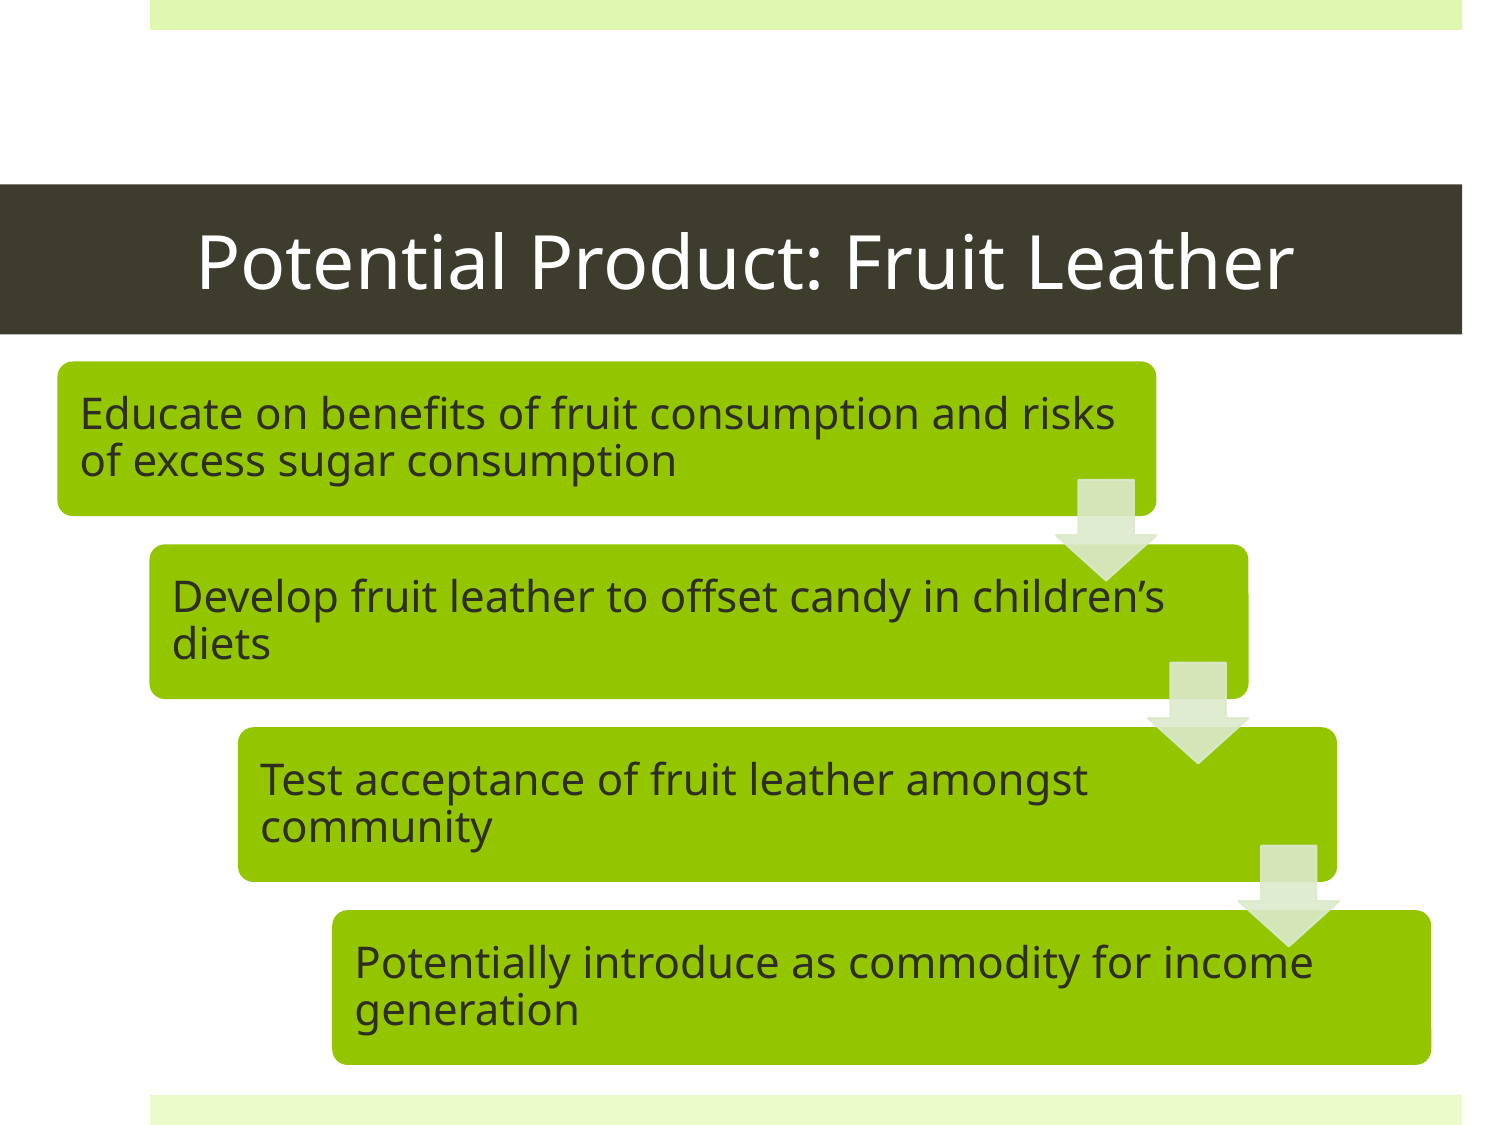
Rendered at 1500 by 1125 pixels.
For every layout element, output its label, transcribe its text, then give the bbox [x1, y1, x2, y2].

title Potential Product: Fruit Leather [0, 184, 1463, 335]
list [56, 360, 1432, 1066]
